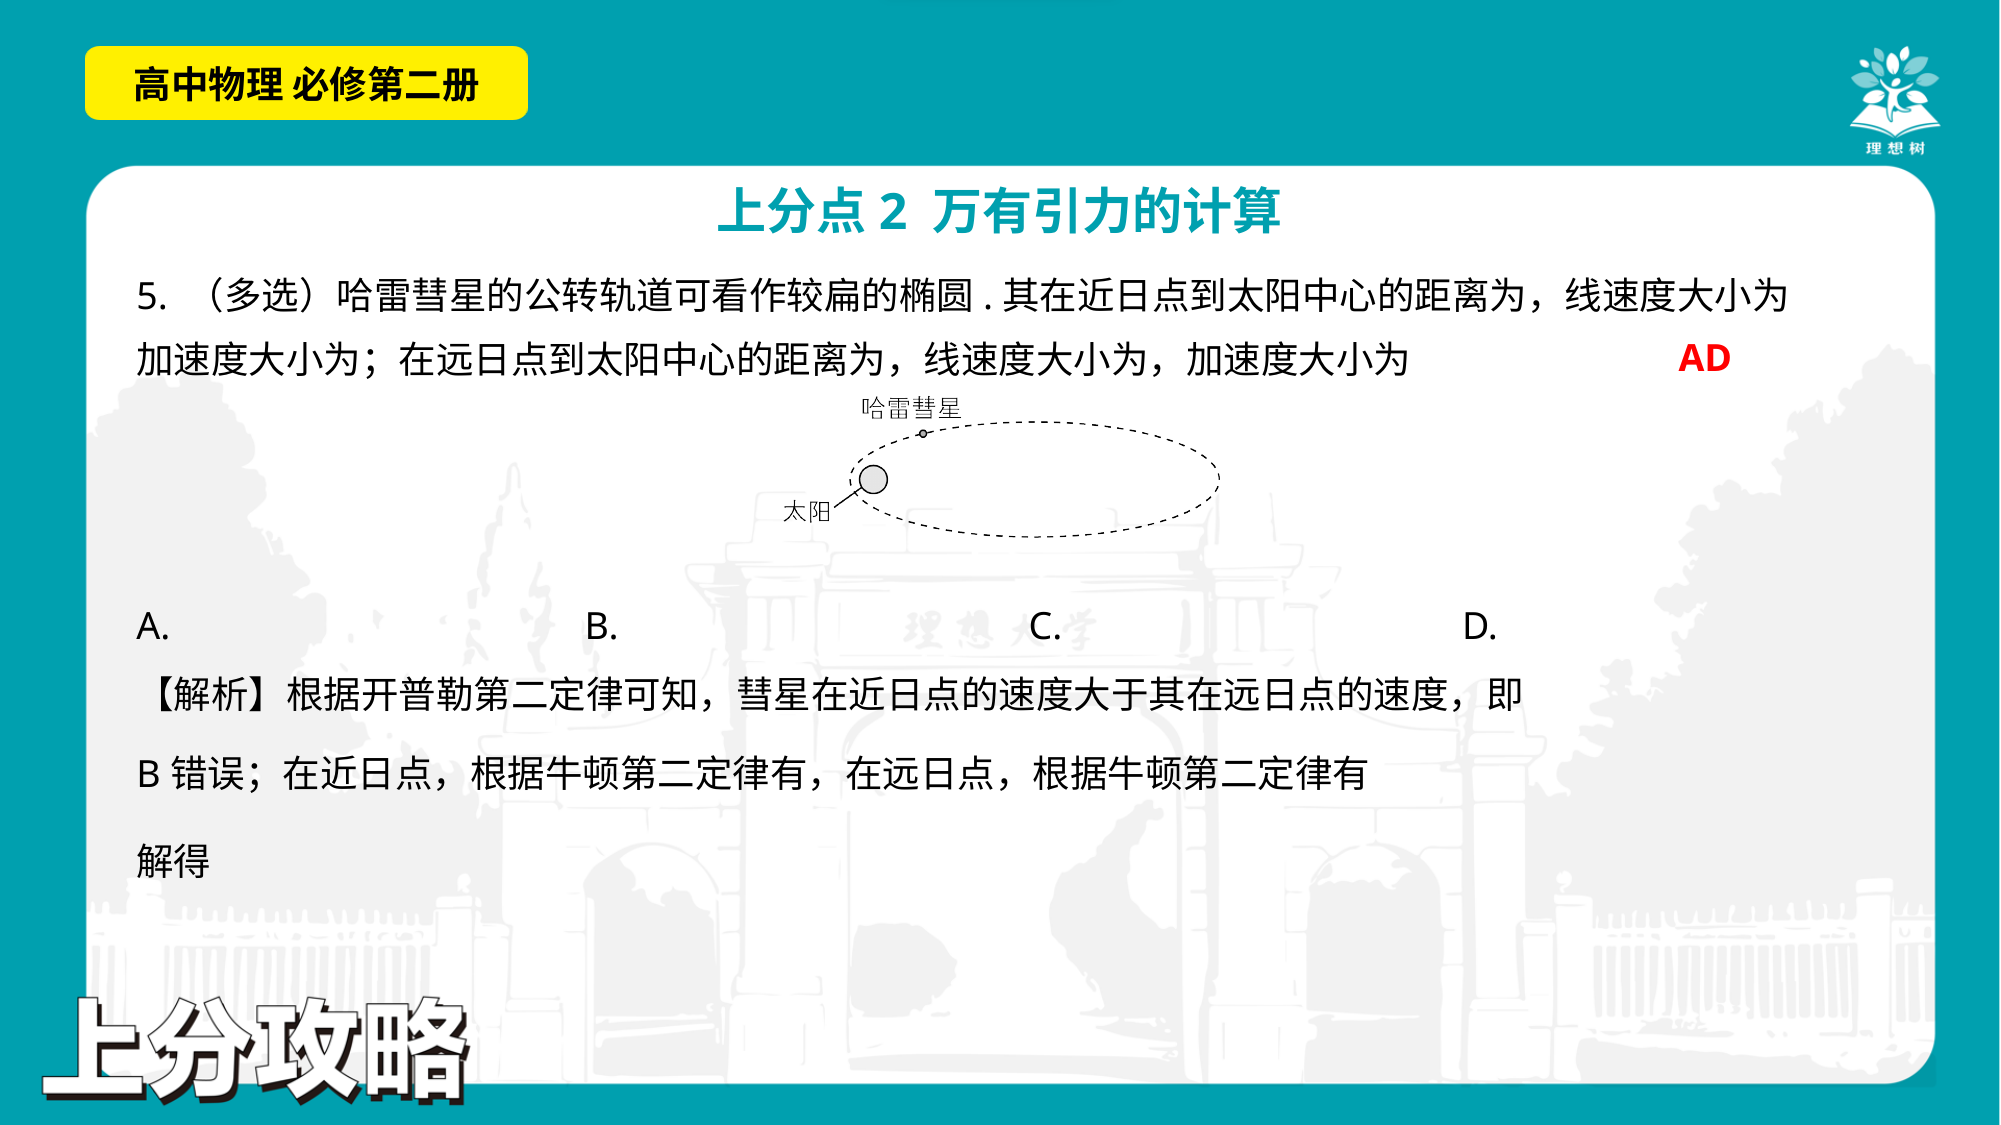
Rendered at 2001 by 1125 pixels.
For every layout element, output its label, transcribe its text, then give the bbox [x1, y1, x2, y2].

picture [0, 0, 2000, 1125]
text_box AD [1664, 314, 1747, 373]
